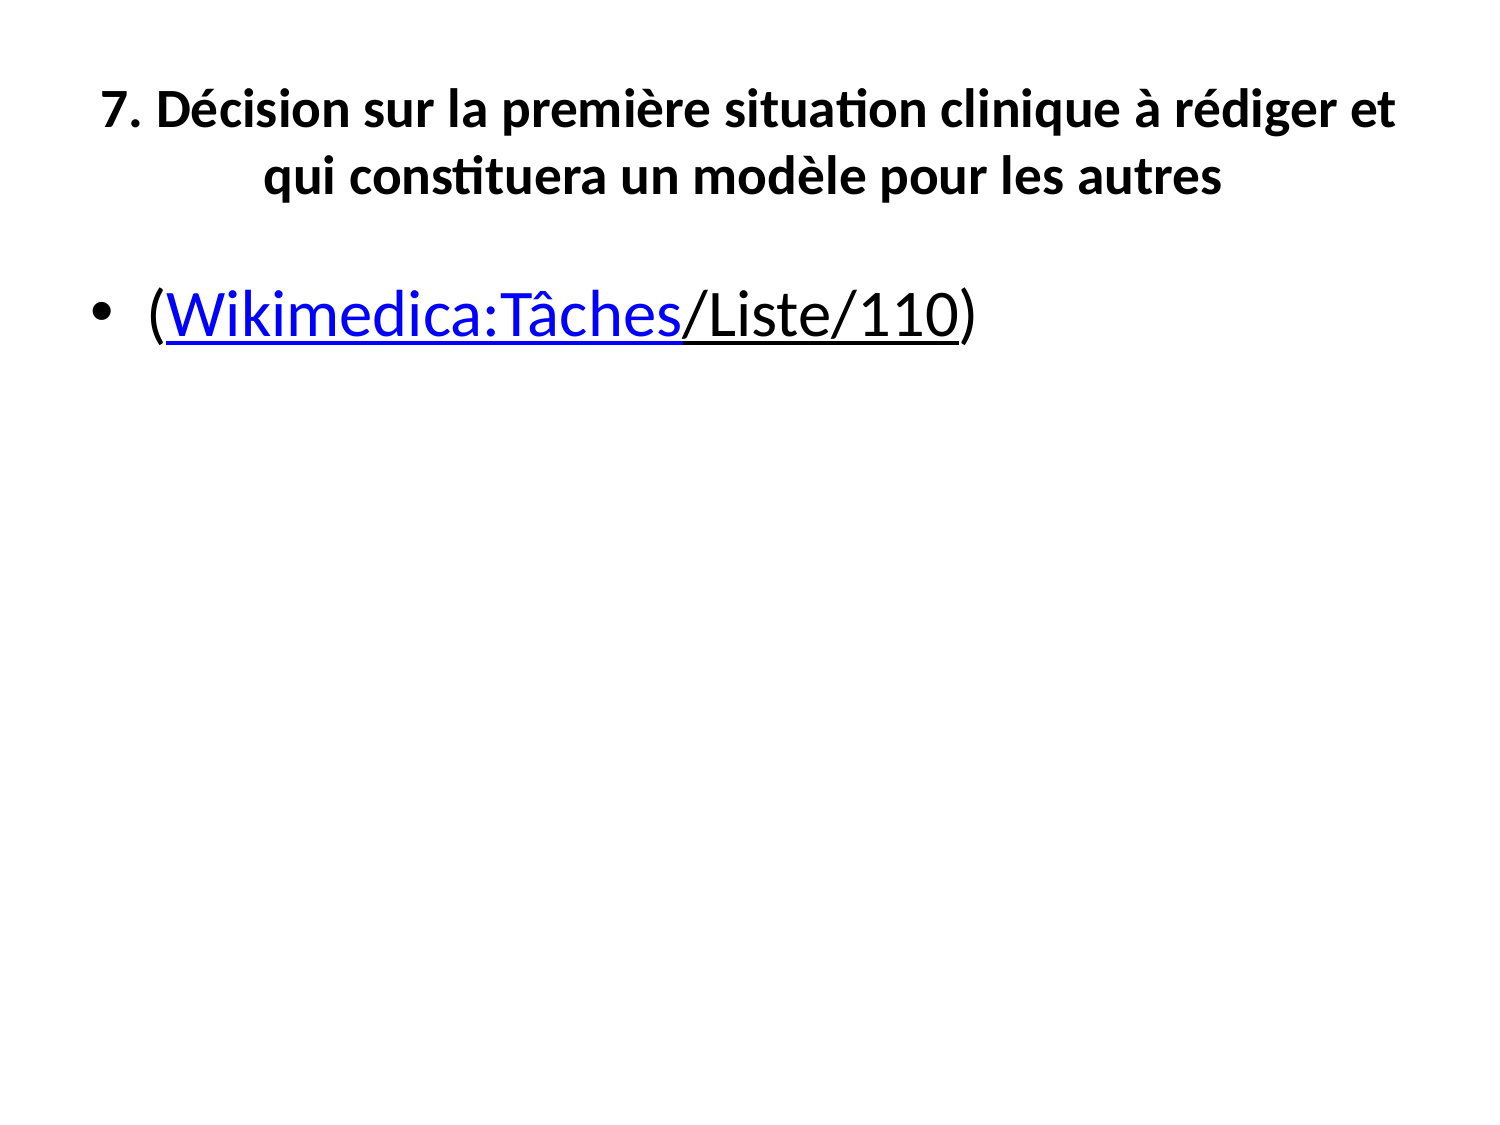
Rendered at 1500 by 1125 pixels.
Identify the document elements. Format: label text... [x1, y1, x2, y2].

title 7. Décision sur la première situation clinique à rédiger et qui constituera un modèle pour les autres [75, 45, 1425, 233]
list (Wikimedica:Tâches/Liste/110) [75, 262, 1425, 1005]
